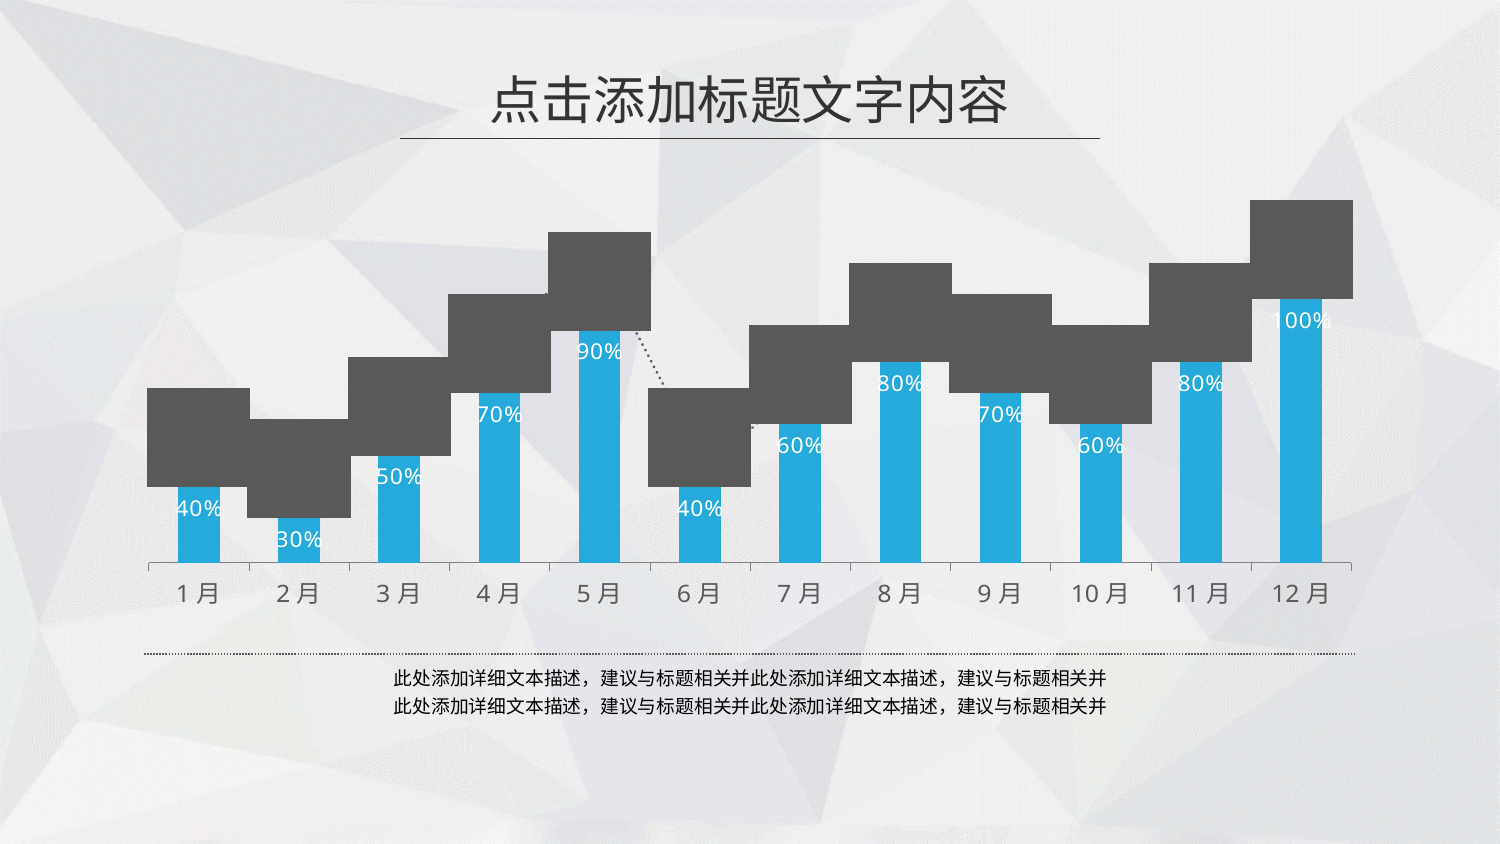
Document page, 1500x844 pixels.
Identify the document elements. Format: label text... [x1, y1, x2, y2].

chart [133, 200, 1367, 610]
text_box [124, 653, 1376, 783]
text_box 点击添加标题文字内容 [472, 60, 1028, 137]
picture [0, 0, 1500, 844]
